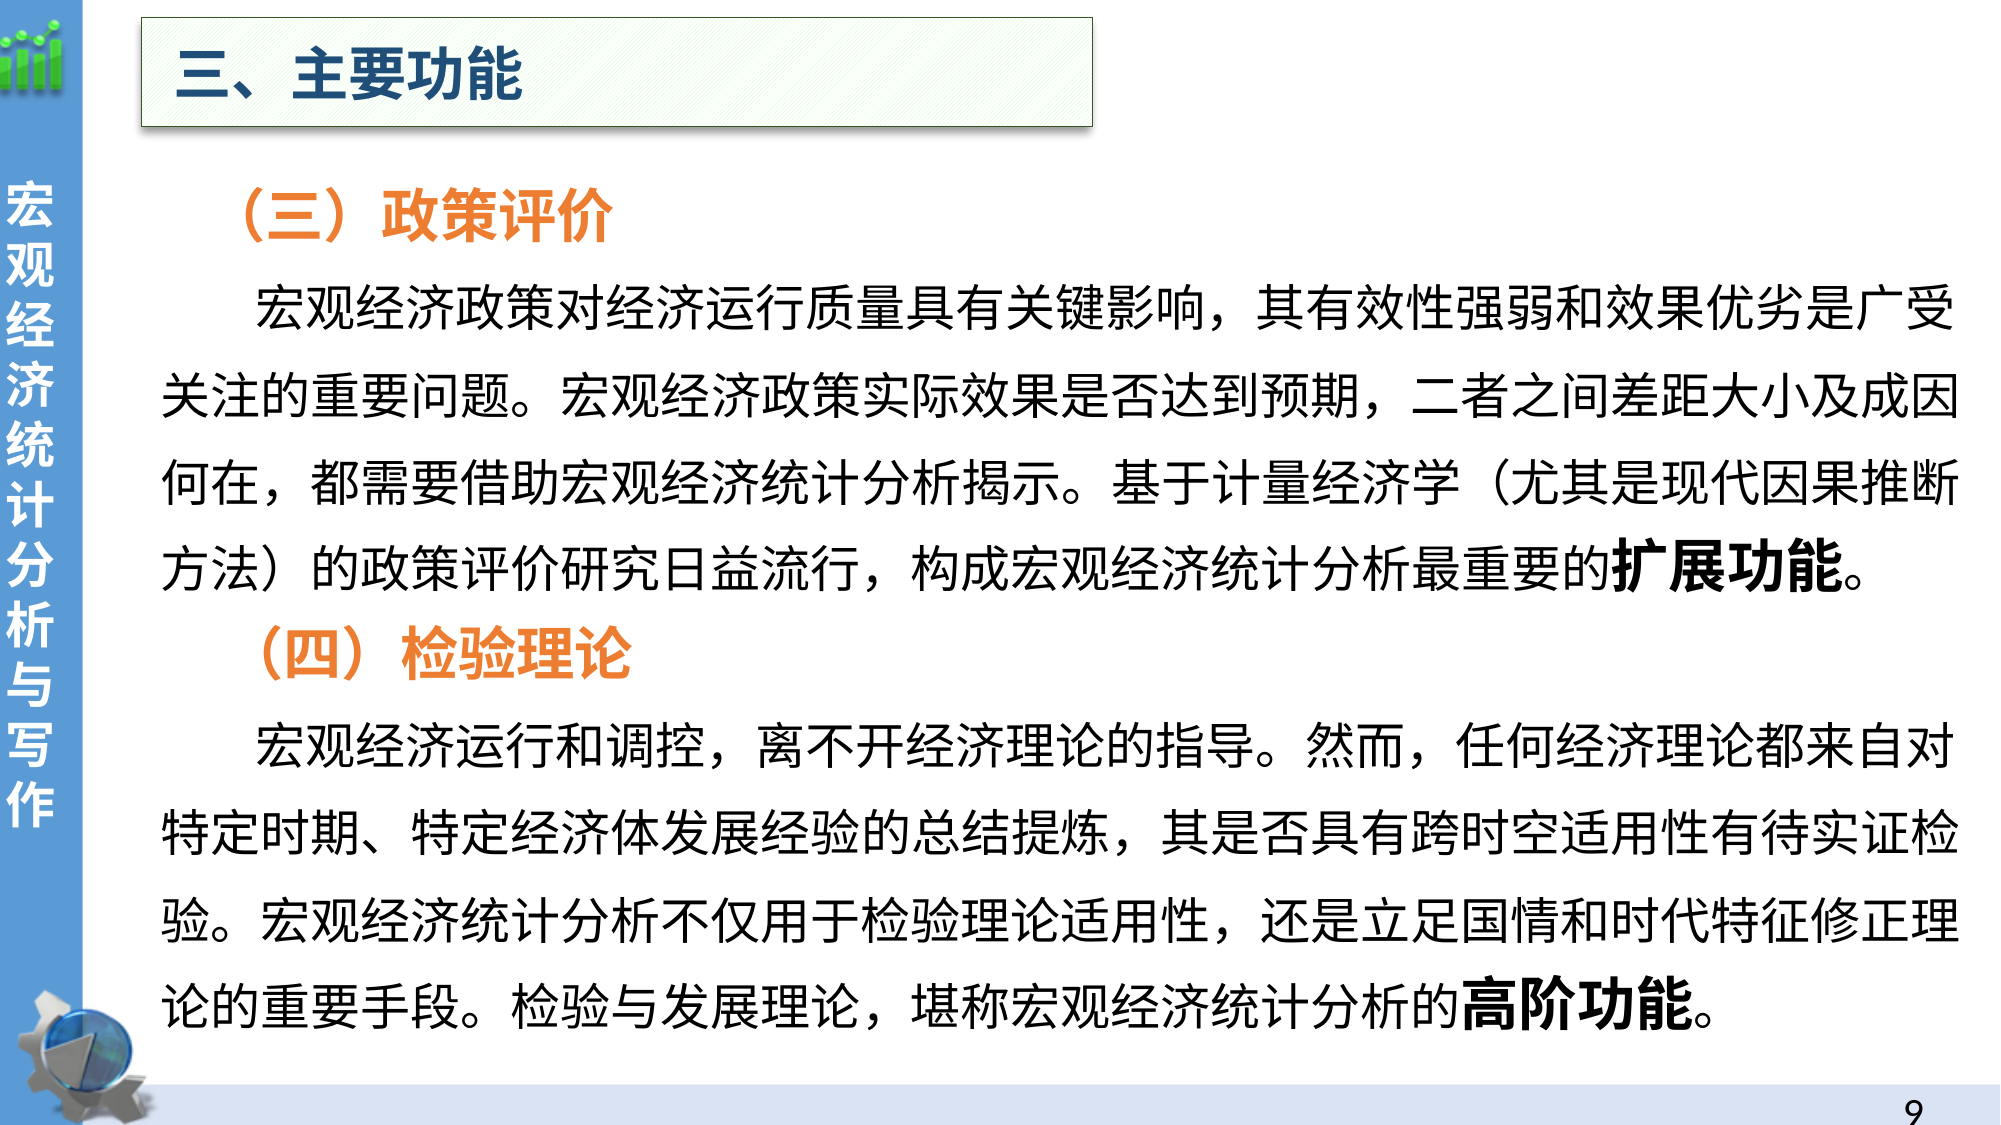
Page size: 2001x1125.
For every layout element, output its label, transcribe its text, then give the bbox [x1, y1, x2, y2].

slide_number 8 [1786, 1085, 1940, 1125]
list （三）政策评价 宏观经济政策对经济运行质量具有关键影响，其有效性强弱和效果优劣是广受关注的重要问题。宏观经济政策实际效果是否达到预期，二者之间差距大小及成因何在，都需要借助宏观经济统计分析揭示。基于计量经济学（尤其是现代因果推断方法）的政策评价研究日益流行，构成宏观经济统计分析最重要的扩展功能。 （四）检验理论 宏观经济运行和调控，离不开经济理论的指导。然而，任何经济理论都来自对特定时期、特定经济体发展经验的总结提炼，其是否具有跨时空适用性有待实证检验。宏观经济统计分析不仅用于检验理论适用性，还是立足国情和时代特征修正理论的重要手段。检验与发展理论，堪称宏观经济统计分析的高阶功能。 [108, 154, 1977, 1064]
text_box 三、主要功能 [141, 17, 1093, 127]
picture [0, 0, 2001, 1125]
